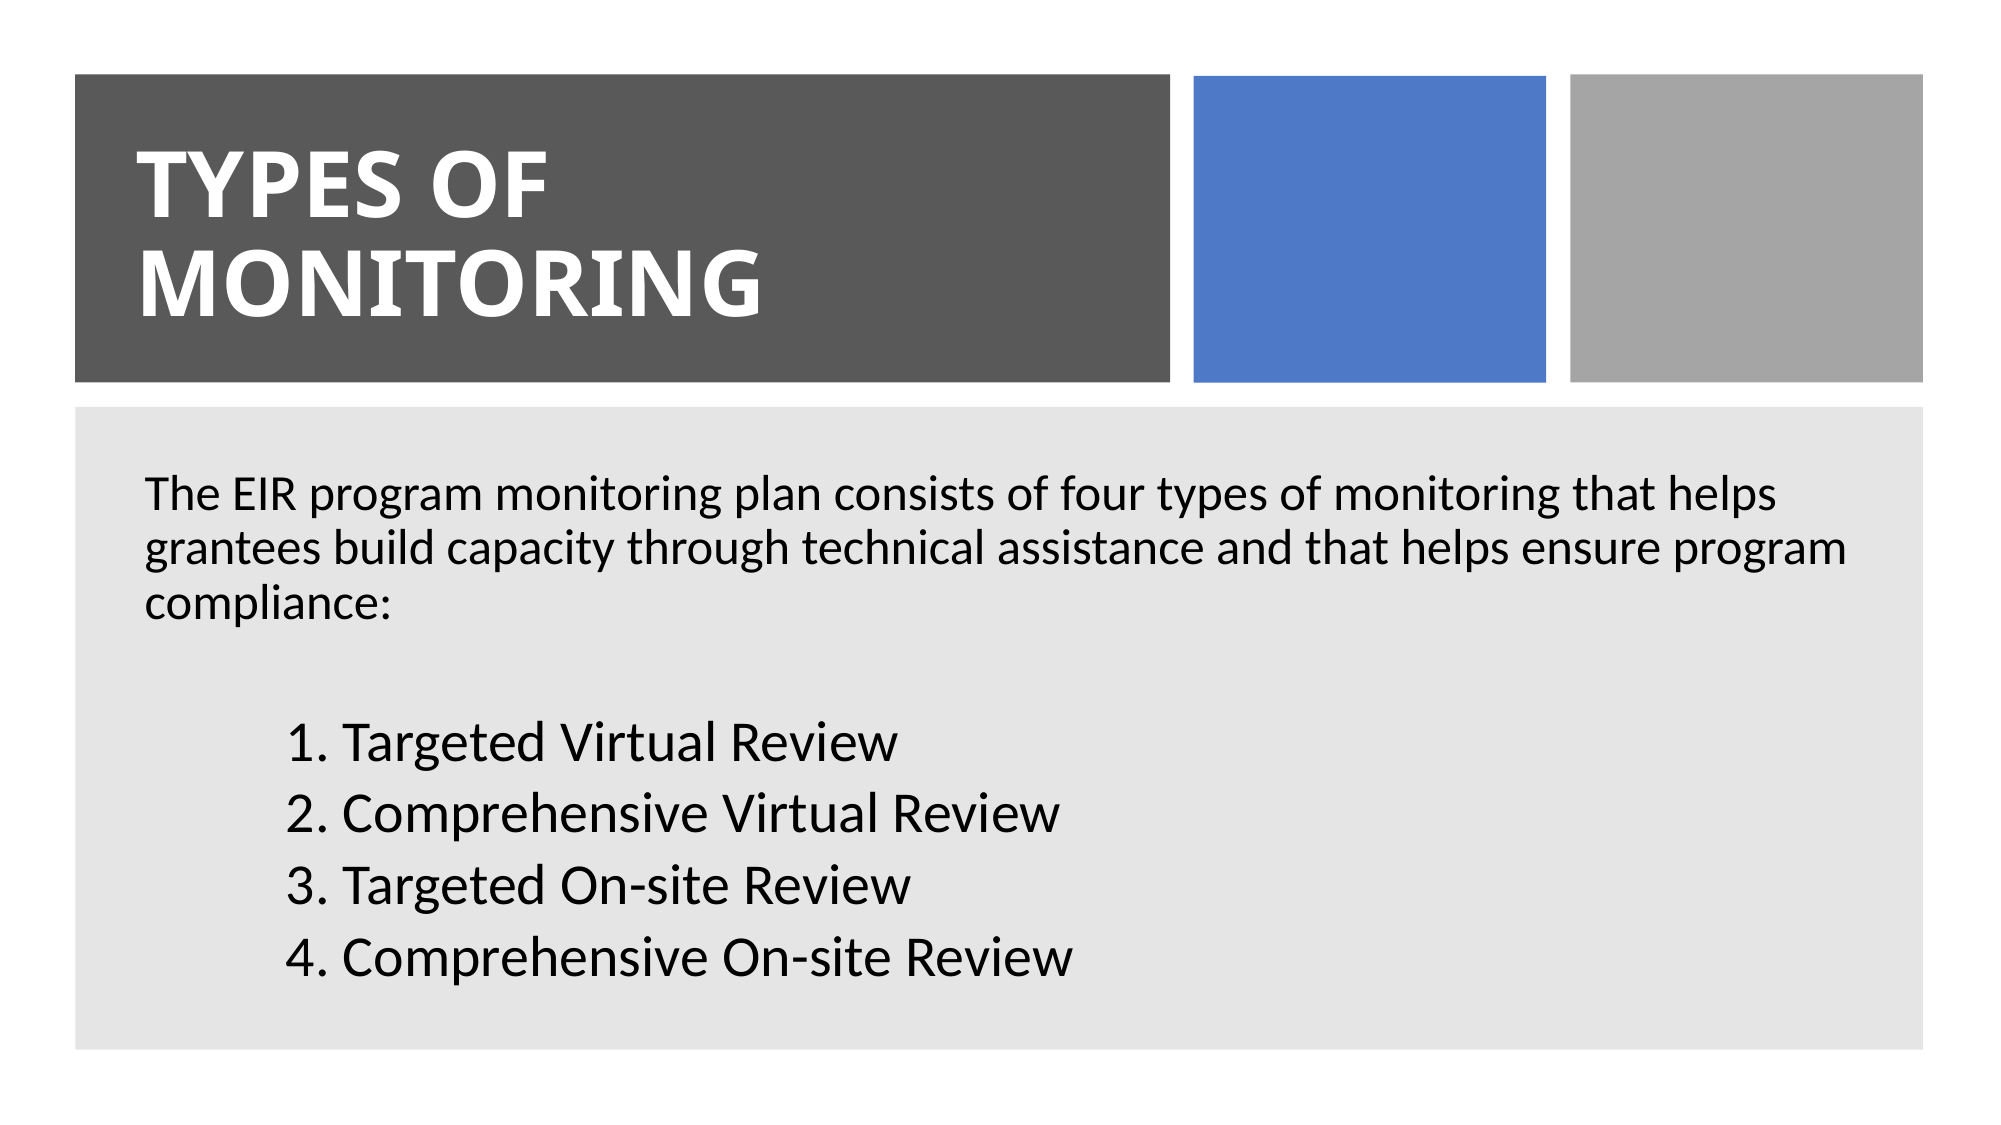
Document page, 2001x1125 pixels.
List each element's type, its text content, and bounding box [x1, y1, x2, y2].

text_box [1569, 73, 1924, 383]
text_box [74, 73, 1171, 383]
text_box [1193, 75, 1547, 384]
list The EIR program monitoring plan consists of four types of monitoring that helps grantees build capacity through technical assistance and that helps ensure program compliance: 1. Targeted Virtual Review 2. Comprehensive Virtual Review 3. Targeted On-site Review 4. Comprehensive On-site Review [129, 459, 1868, 998]
title TYPES OF MONITORING [120, 120, 1119, 354]
text_box [74, 406, 1924, 1051]
